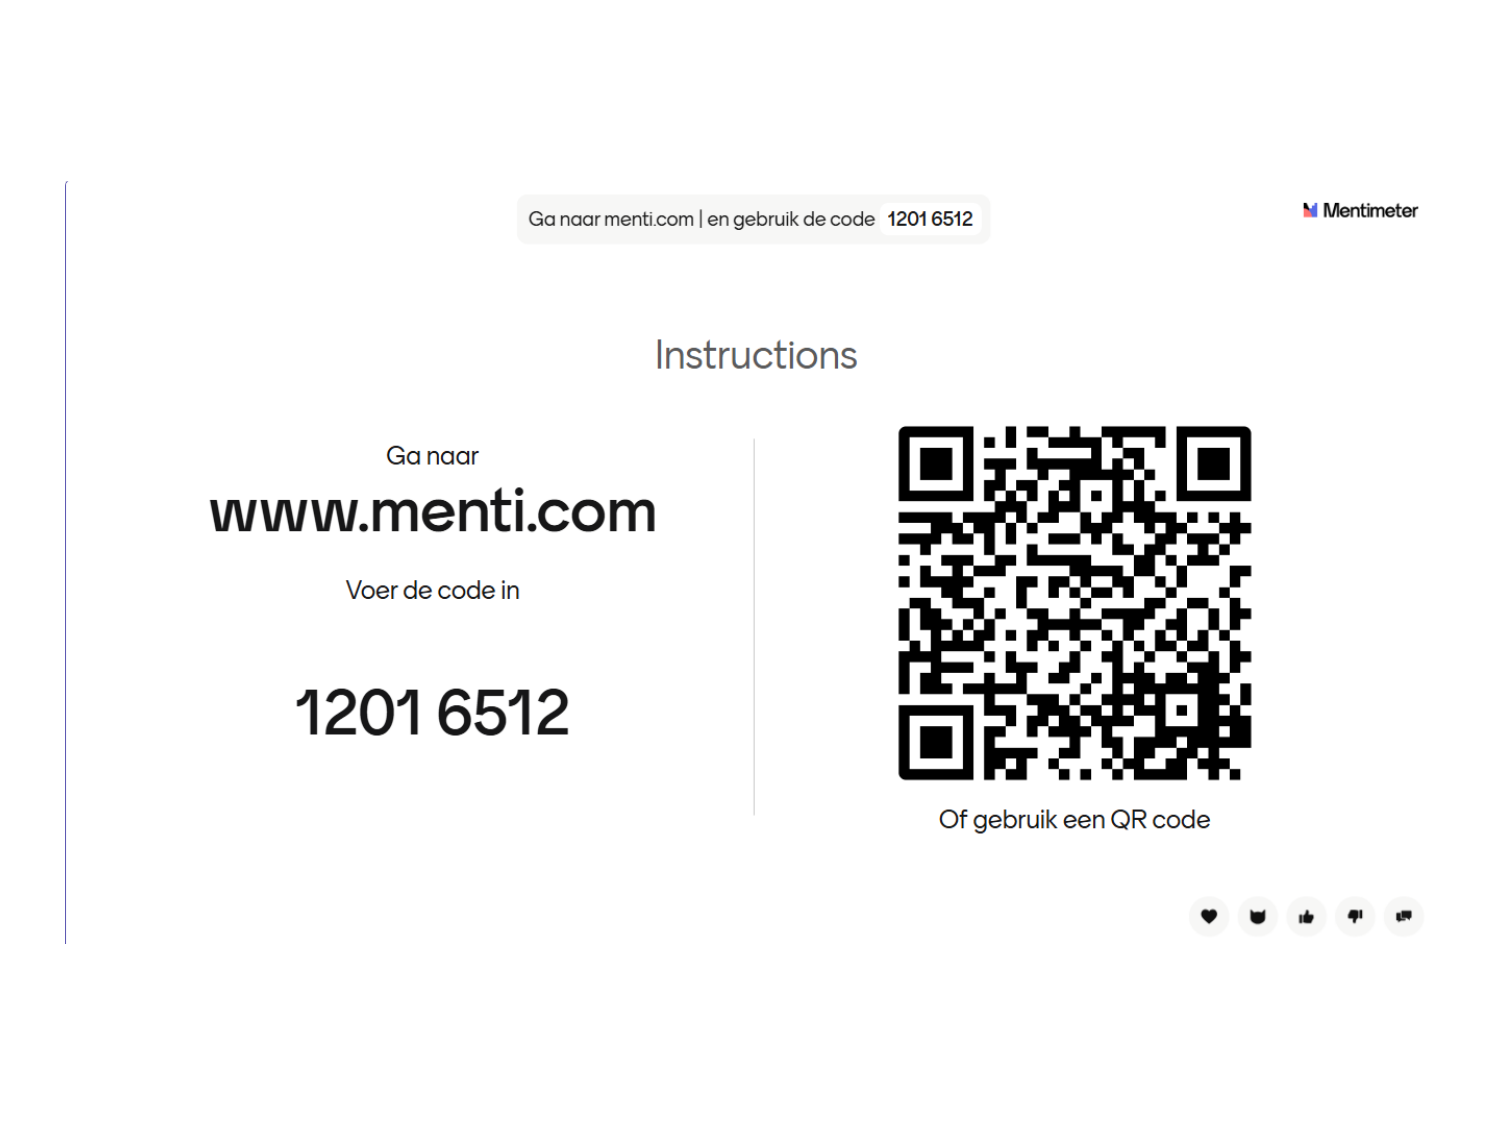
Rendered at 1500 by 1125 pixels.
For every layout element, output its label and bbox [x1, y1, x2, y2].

picture [64, 180, 1436, 944]
